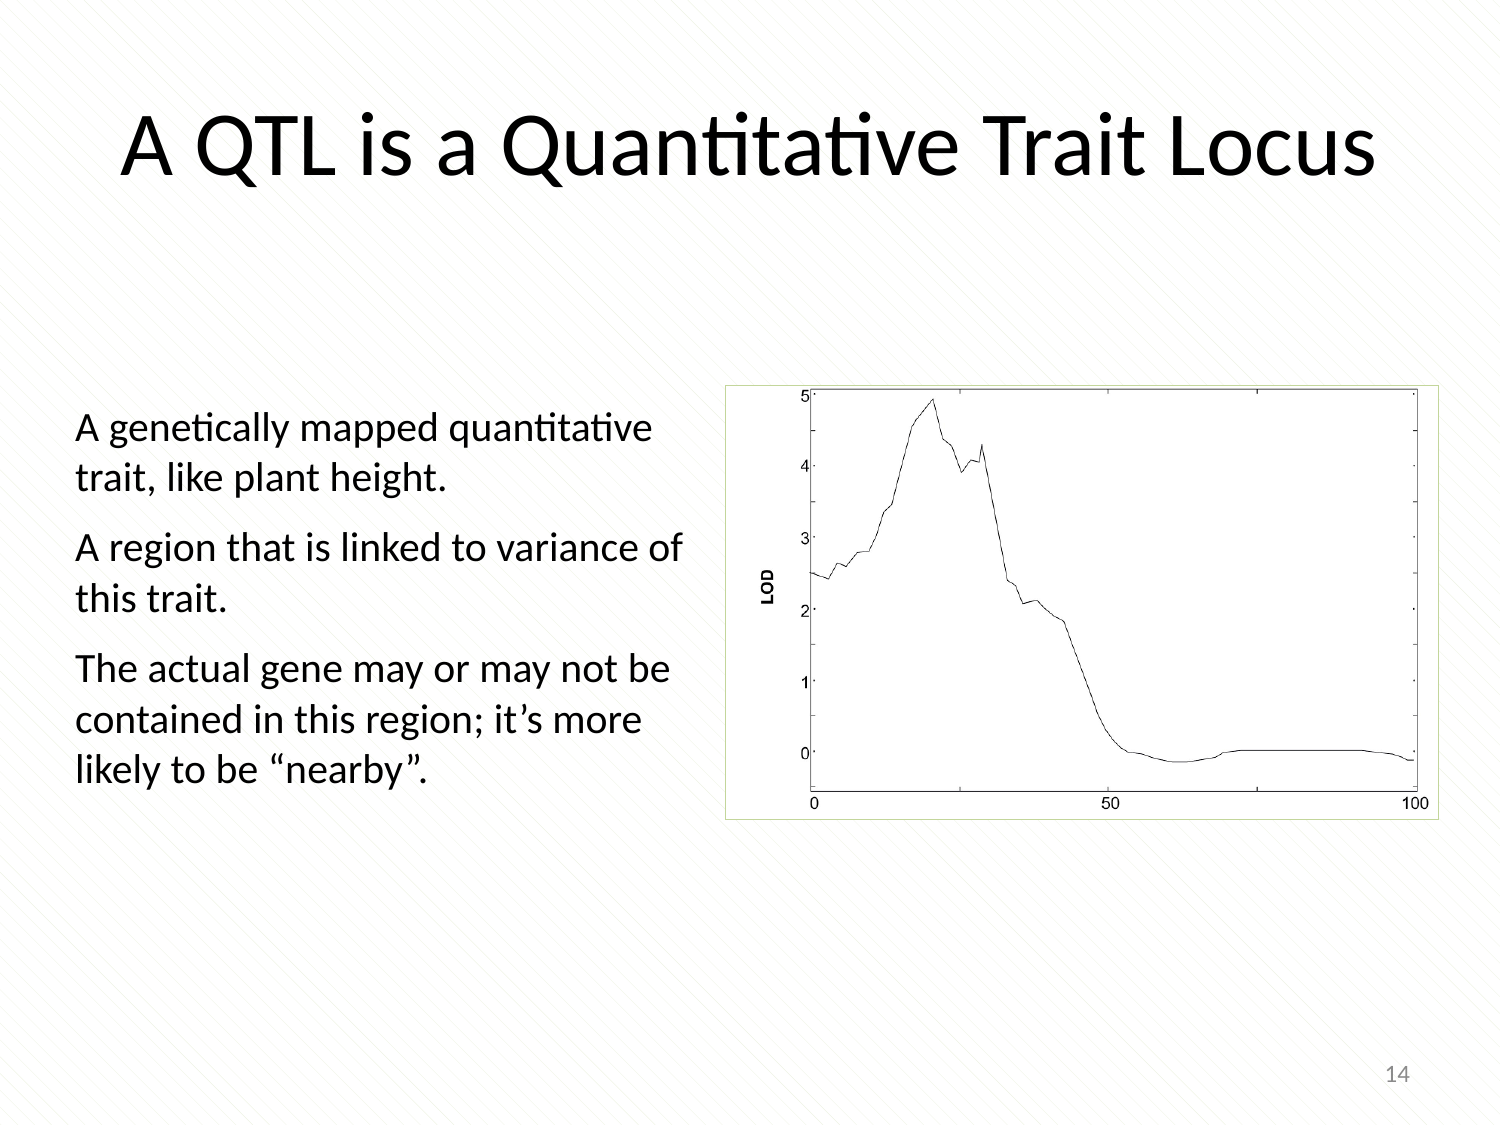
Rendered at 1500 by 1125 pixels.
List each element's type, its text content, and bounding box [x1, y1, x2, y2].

list A genetically mapped quantitative trait, like plant height. A region that is linked to variance of this trait. The actual gene may or may not be contained in this region; it’s more likely to be “nearby”. [60, 391, 713, 835]
picture [724, 385, 1439, 820]
slide_number 14 [1074, 1042, 1425, 1103]
title A QTL is a Quantitative Trait Locus [75, 45, 1425, 233]
